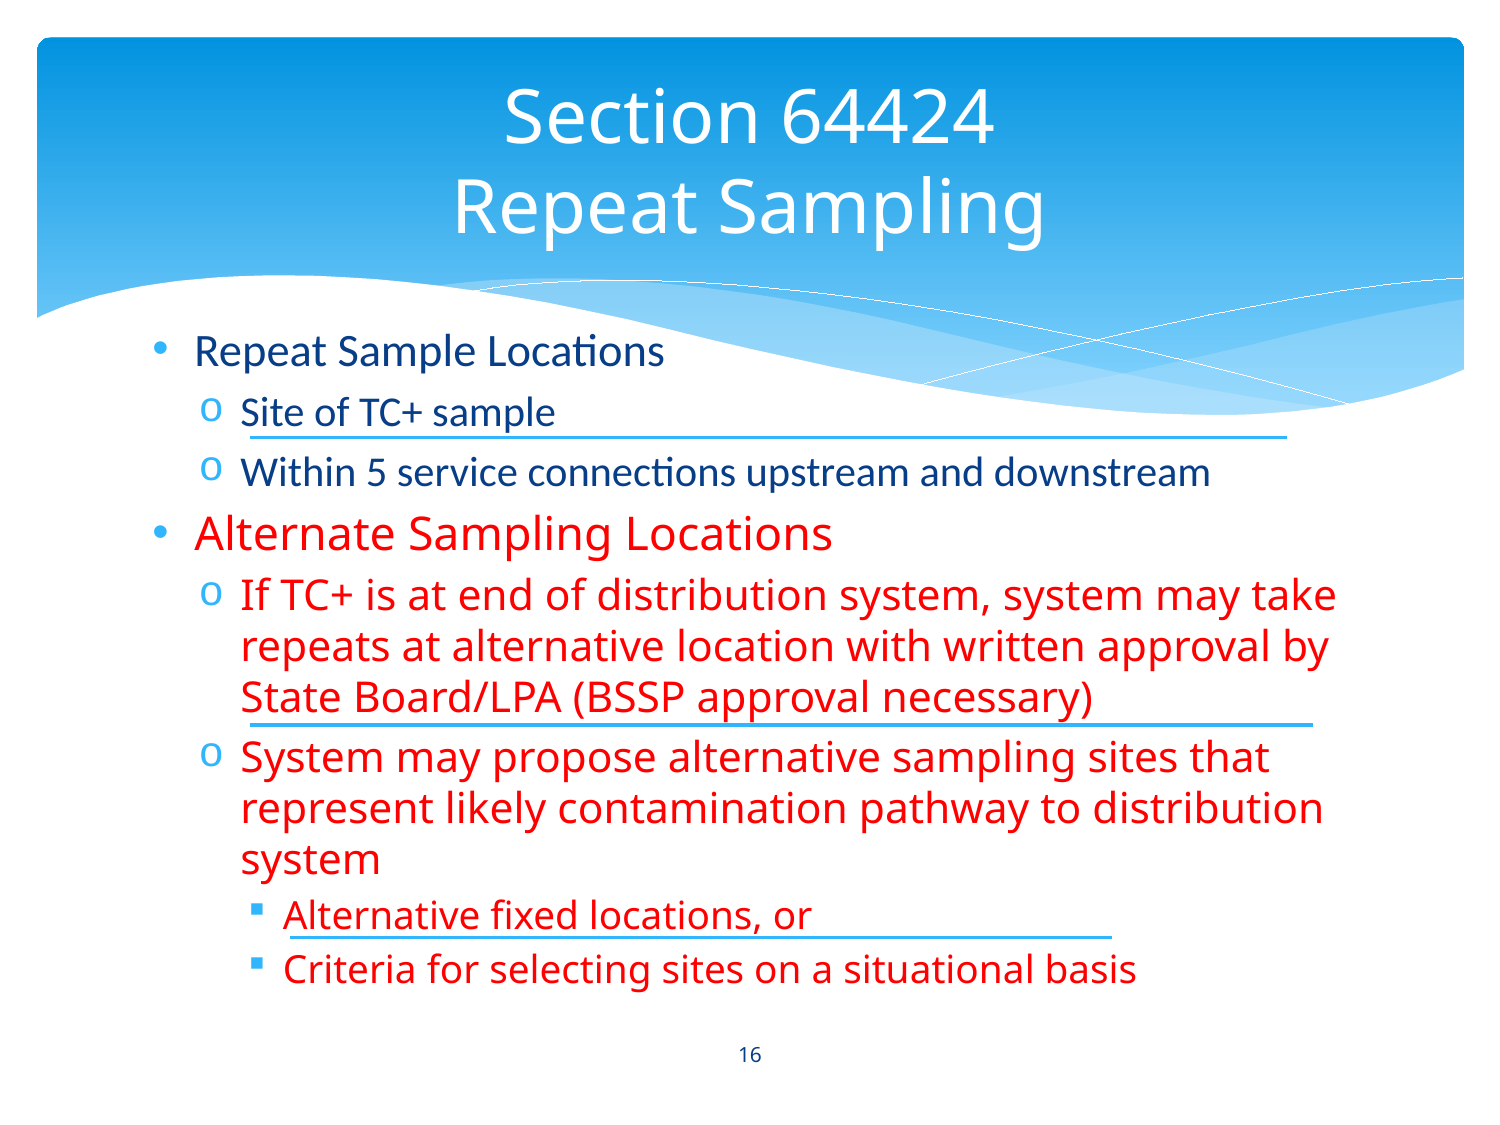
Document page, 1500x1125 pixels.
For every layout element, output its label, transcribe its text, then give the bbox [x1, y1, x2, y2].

title Section 64424 Repeat Sampling [75, 55, 1425, 261]
list Repeat Sample Locations Site of TC+ sample Within 5 service connections upstream and downstream Alternate Sampling Locations If TC+ is at end of distribution system, system may take repeats at alternative location with written approval by State Board/LPA (BSSP approval necessary) System may propose alternative sampling sites that represent likely contamination pathway to distribution system Alternative fixed locations, or Criteria for selecting sites on a situational basis [137, 312, 1353, 1055]
slide_number 16 [654, 1025, 846, 1086]
